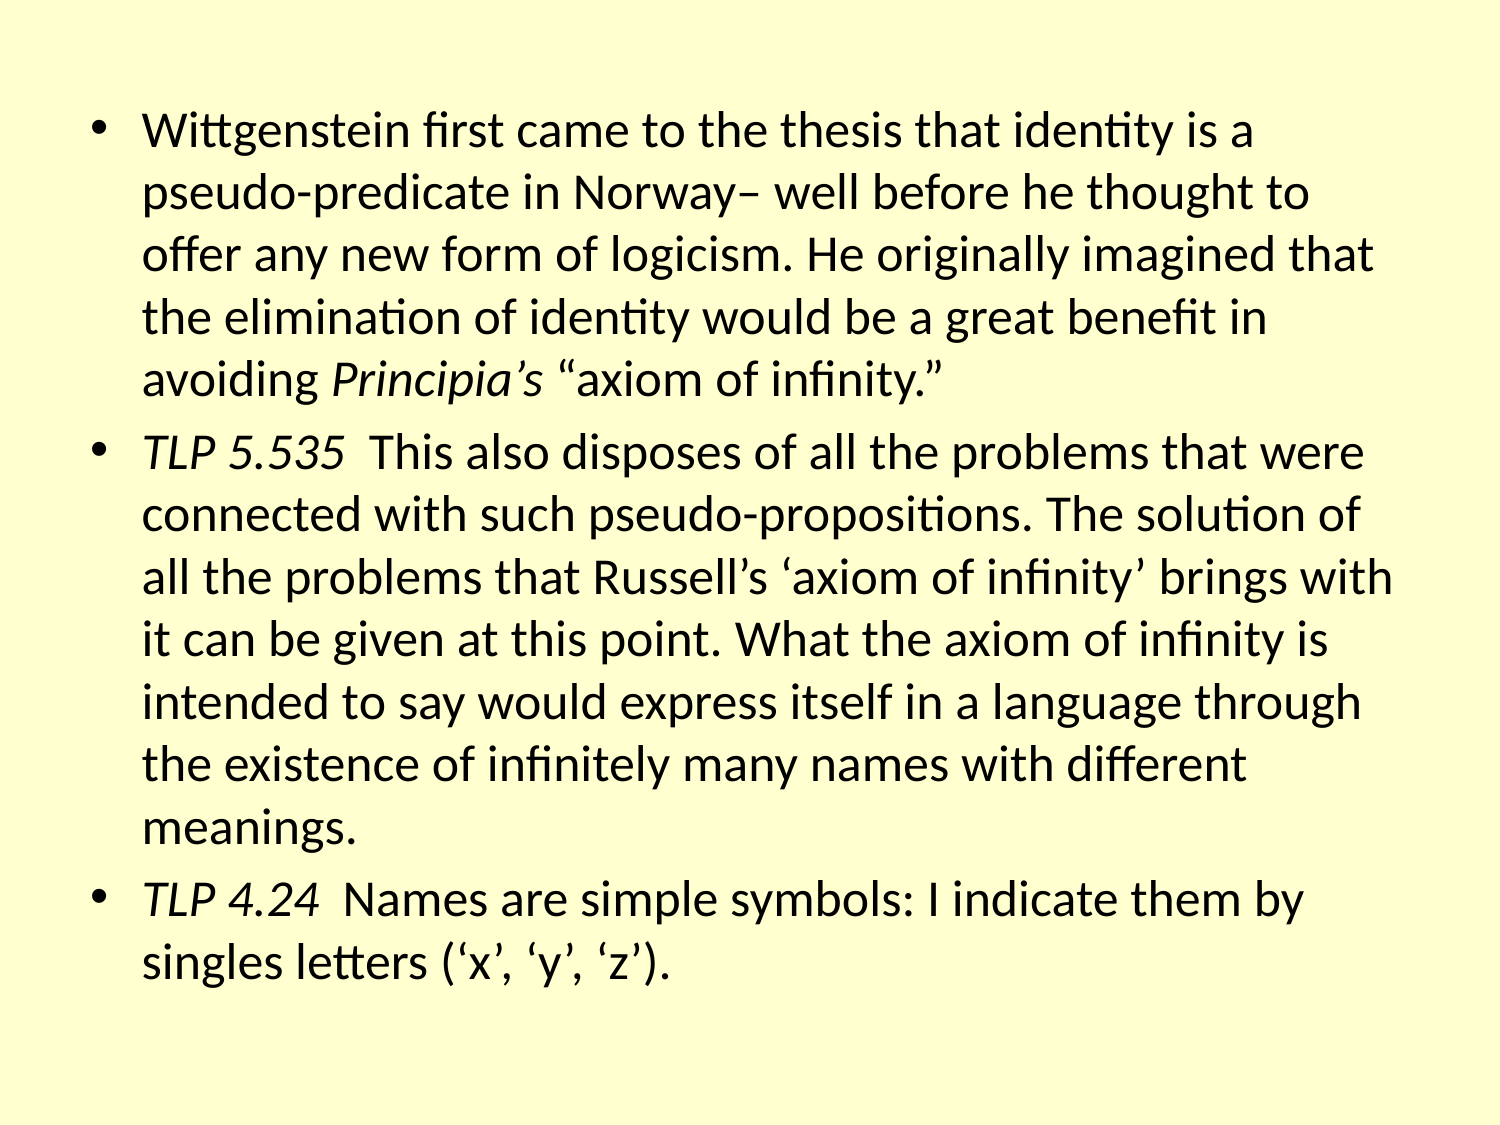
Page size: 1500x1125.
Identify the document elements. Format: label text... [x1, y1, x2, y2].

list Wittgenstein first came to the thesis that identity is a pseudo-predicate in Norway– well before he thought to offer any new form of logicism. He originally imagined that the elimination of identity would be a great benefit in avoiding Principia’s “axiom of infinity.” TLP 5.535 This also disposes of all the problems that were connected with such pseudo-propositions. The solution of all the problems that Russell’s ‘axiom of infinity’ brings with it can be given at this point. What the axiom of infinity is intended to say would express itself in a language through the existence of infinitely many names with different meanings. TLP 4.24 Names are simple symbols: I indicate them by singles letters (‘x’, ‘y’, ‘z’). [75, 87, 1425, 1005]
